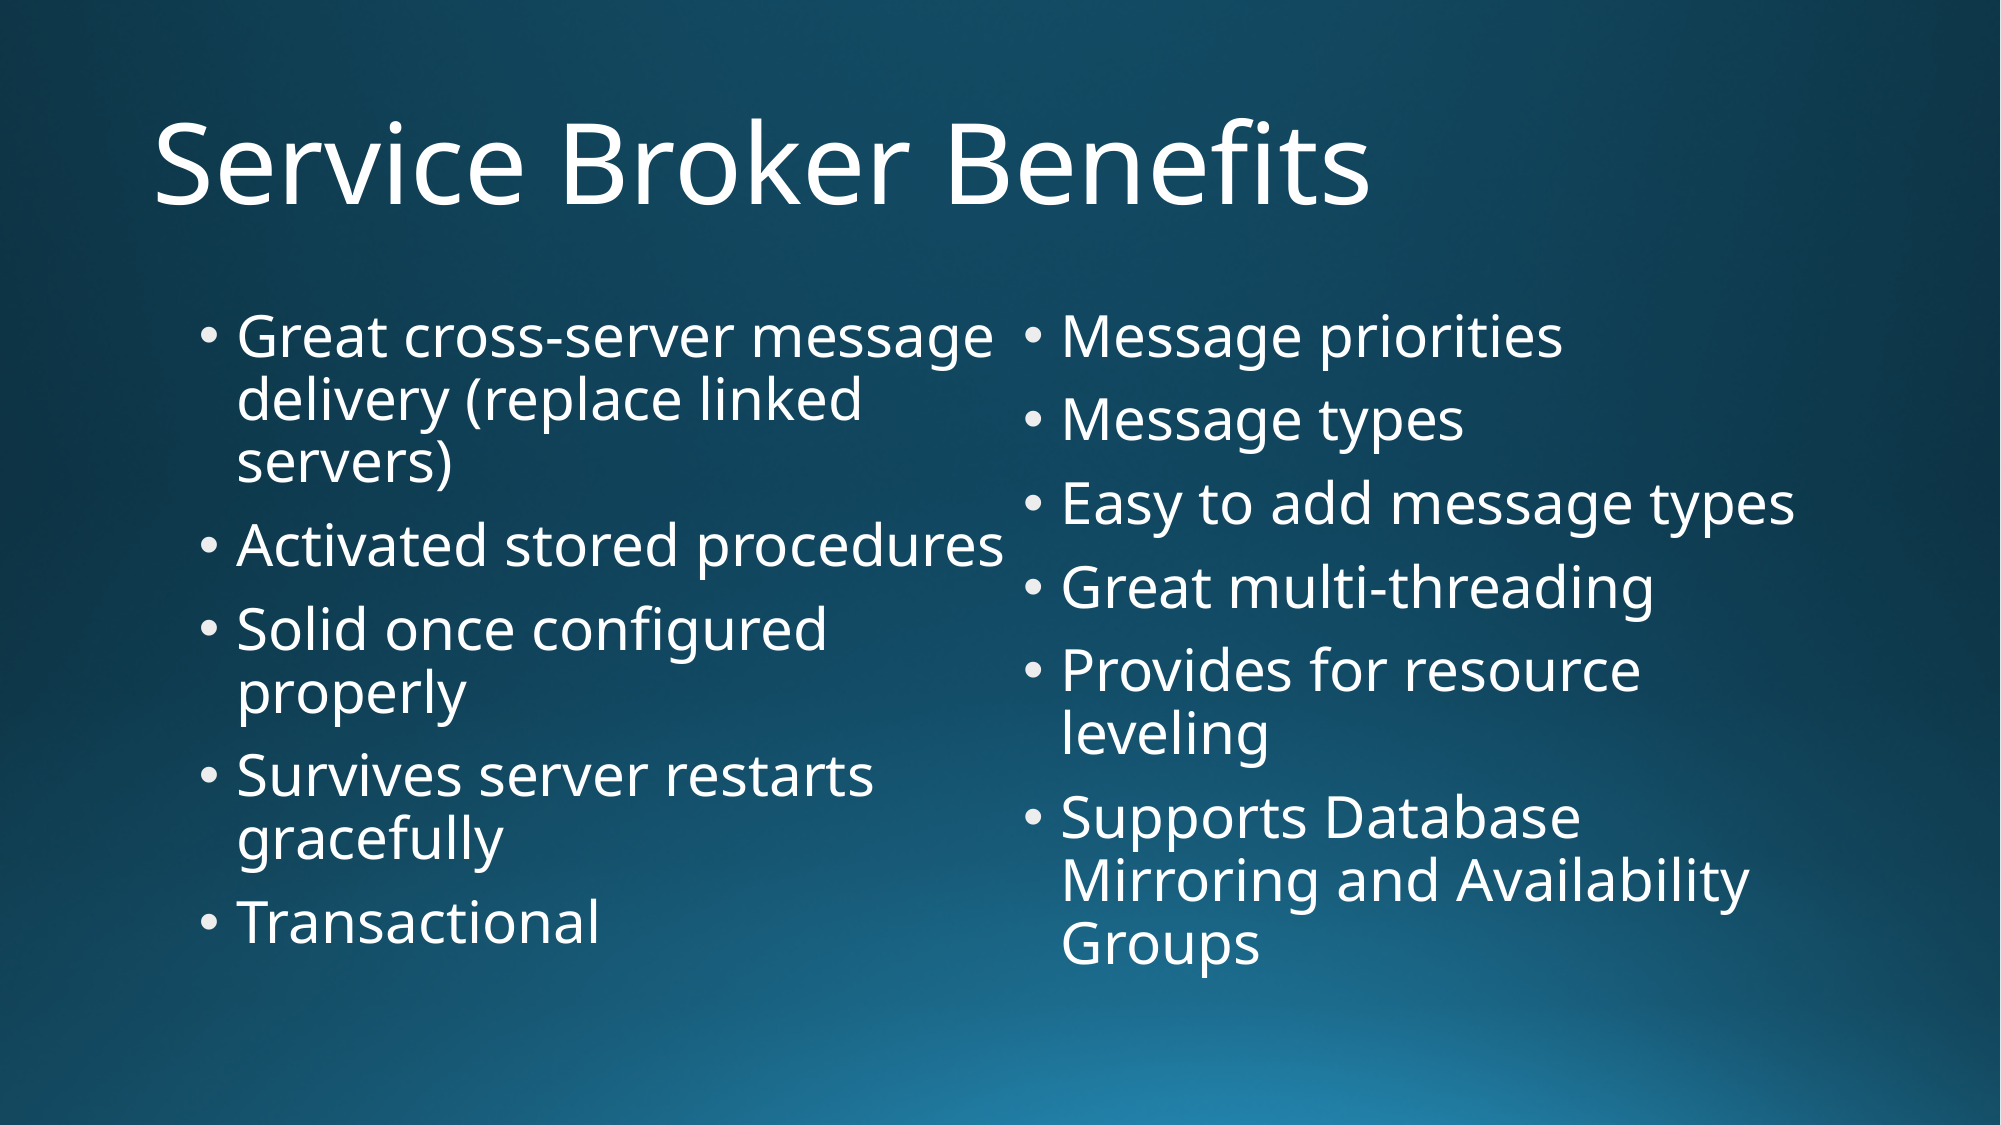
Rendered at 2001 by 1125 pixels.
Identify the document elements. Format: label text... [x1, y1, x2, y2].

list Great cross-server message delivery (replace linked servers) Activated stored procedures Solid once configured properly Survives server restarts gracefully Transactional Message priorities Message types Easy to add message types Great multi-threading Provides for resource leveling Supports Database Mirroring and Availability Groups [183, 299, 1863, 1014]
title Service Broker Benefits [137, 59, 1863, 278]
picture [0, 0, 2001, 1125]
